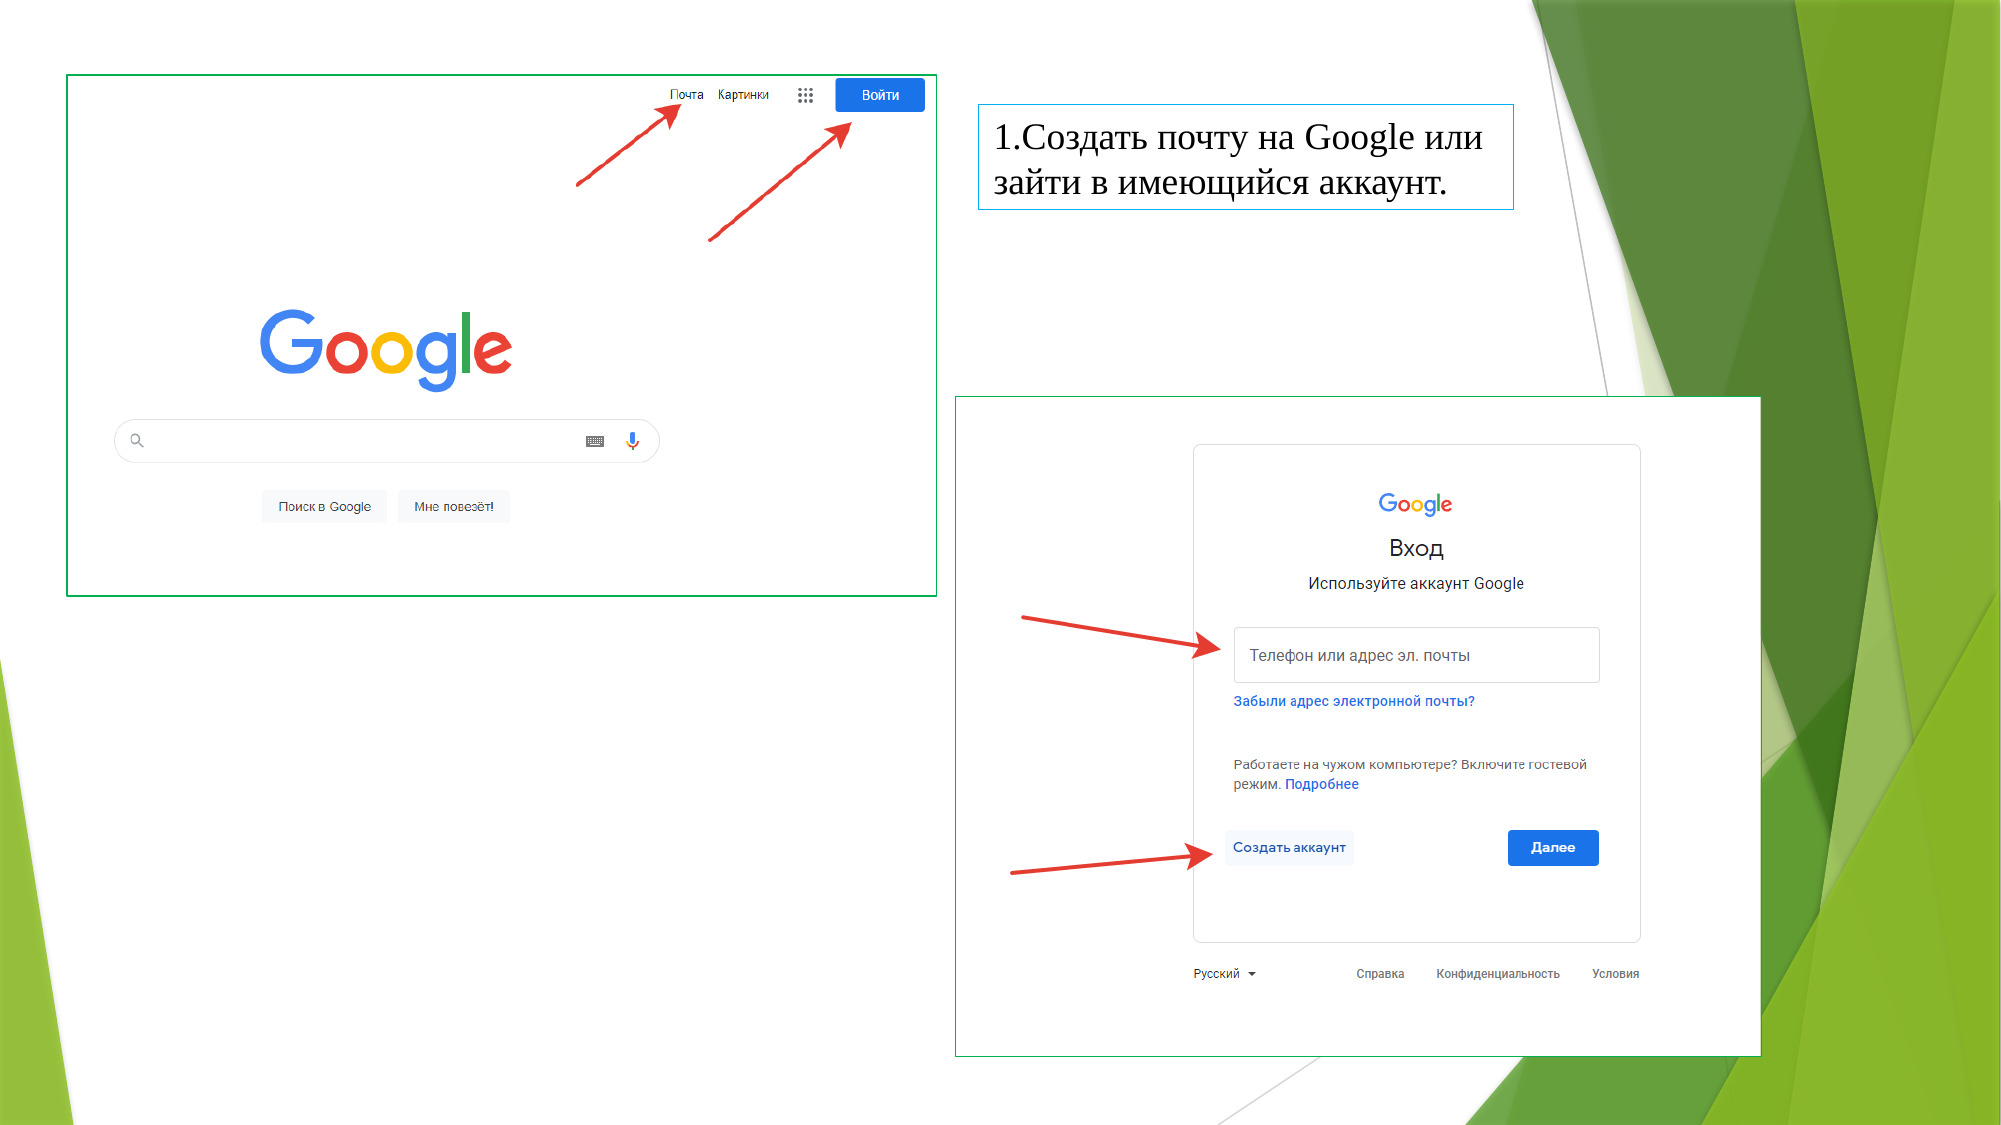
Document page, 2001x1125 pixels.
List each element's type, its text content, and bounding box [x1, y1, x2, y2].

text_box 1.Создать почту на Google или зайти в имеющийся аккаунт. [978, 104, 1514, 210]
picture [955, 396, 1762, 1057]
picture [67, 75, 937, 596]
